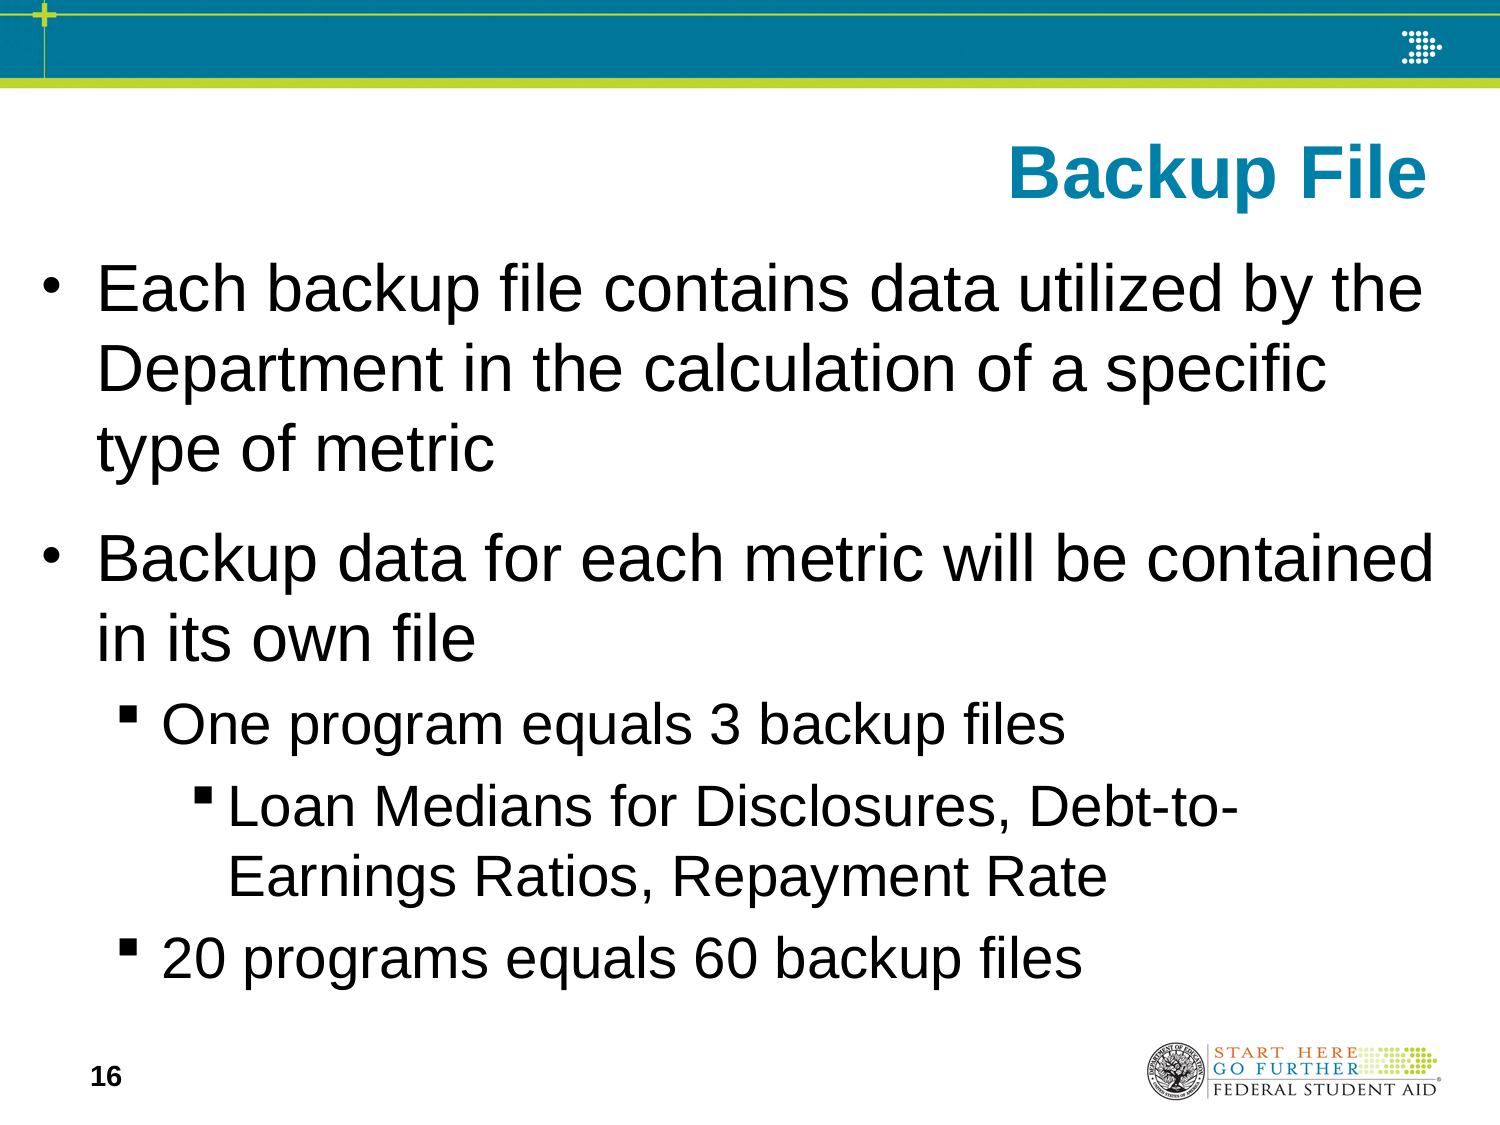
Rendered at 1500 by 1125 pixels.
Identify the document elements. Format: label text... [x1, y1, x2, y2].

picture [0, 3, 1500, 26]
list Each backup file contains data utilized by the Department in the calculation of a specific type of metric Backup data for each metric will be contained in its own file One program equals 3 backup files Loan Medians for Disclosures, Debt-to-Earnings Ratios, Repayment Rate 20 programs equals 60 backup files [24, 237, 1476, 1001]
slide_number 16 [74, 1049, 388, 1125]
picture [1424, 32, 1428, 42]
picture [0, 78, 1500, 1125]
title Backup File [56, 112, 1444, 226]
